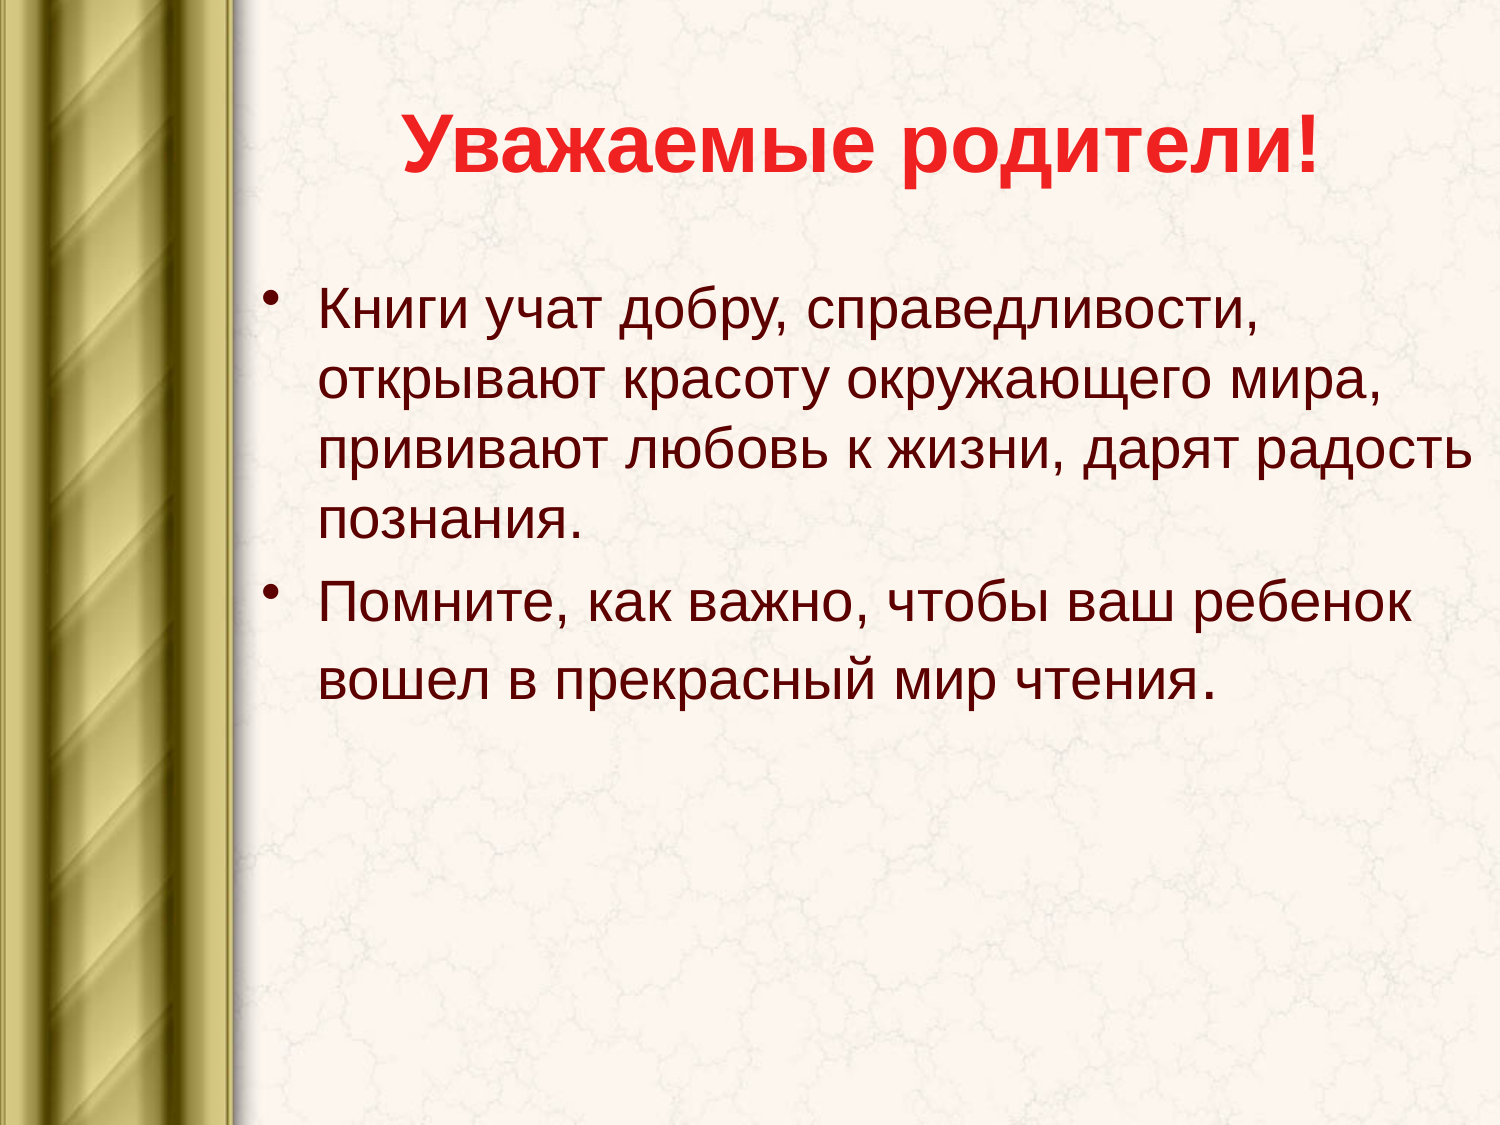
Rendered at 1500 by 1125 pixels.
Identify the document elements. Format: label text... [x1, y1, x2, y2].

title Уважаемые родители! [187, 44, 1500, 233]
list Книги учат добру, справедливости, открывают красоту окружающего мира, прививают любовь к жизни, дарят радость познания. Помните, как важно, чтобы ваш ребенок вошел в прекрасный мир чтения. [245, 262, 1500, 798]
picture [0, 0, 1500, 1125]
